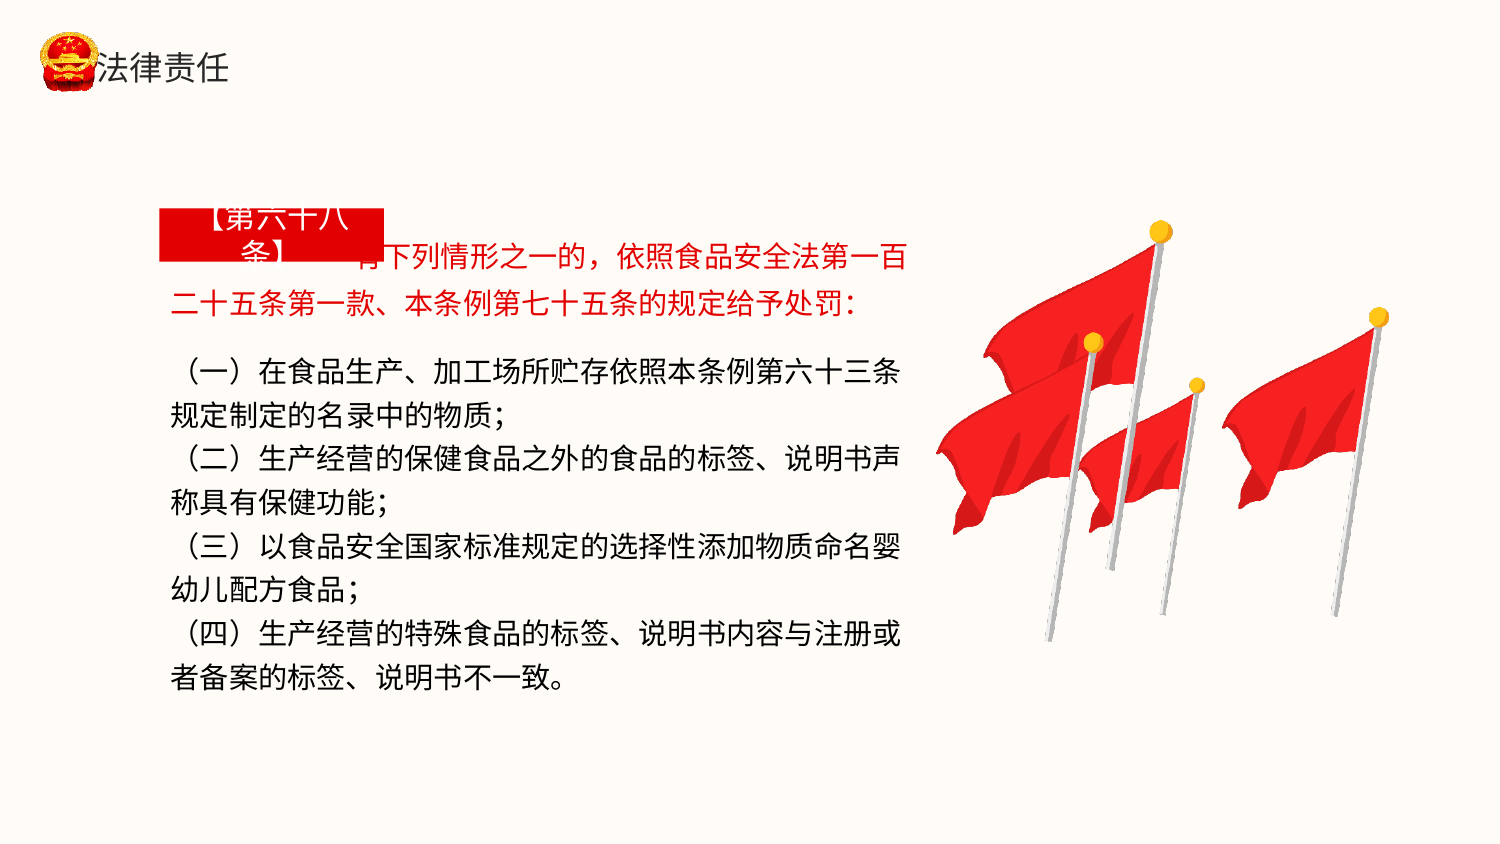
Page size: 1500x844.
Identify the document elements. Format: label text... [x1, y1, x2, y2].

picture [31, 21, 104, 97]
text_box （一）在食品生产、加工场所贮存依照本条例第六十三条规定制定的名录中的物质； （二）生产经营的保健食品之外的食品的标签、说明书声称具有保健功能； （三）以食品安全国家标准规定的选择性添加物质命名婴幼儿配方食品； （四）生产经营的特殊食品的标签、说明书内容与注册或者备案的标签、说明书不一致。 [159, 338, 939, 700]
text_box 【第六十八条】 [158, 207, 385, 263]
text_box 法律责任 [81, 37, 588, 98]
picture [935, 220, 1389, 642]
text_box 有下列情形之一的，依照食品安全法第一百二十五条第一款、本条例第七十五条的规定给予处罚： [159, 220, 935, 326]
